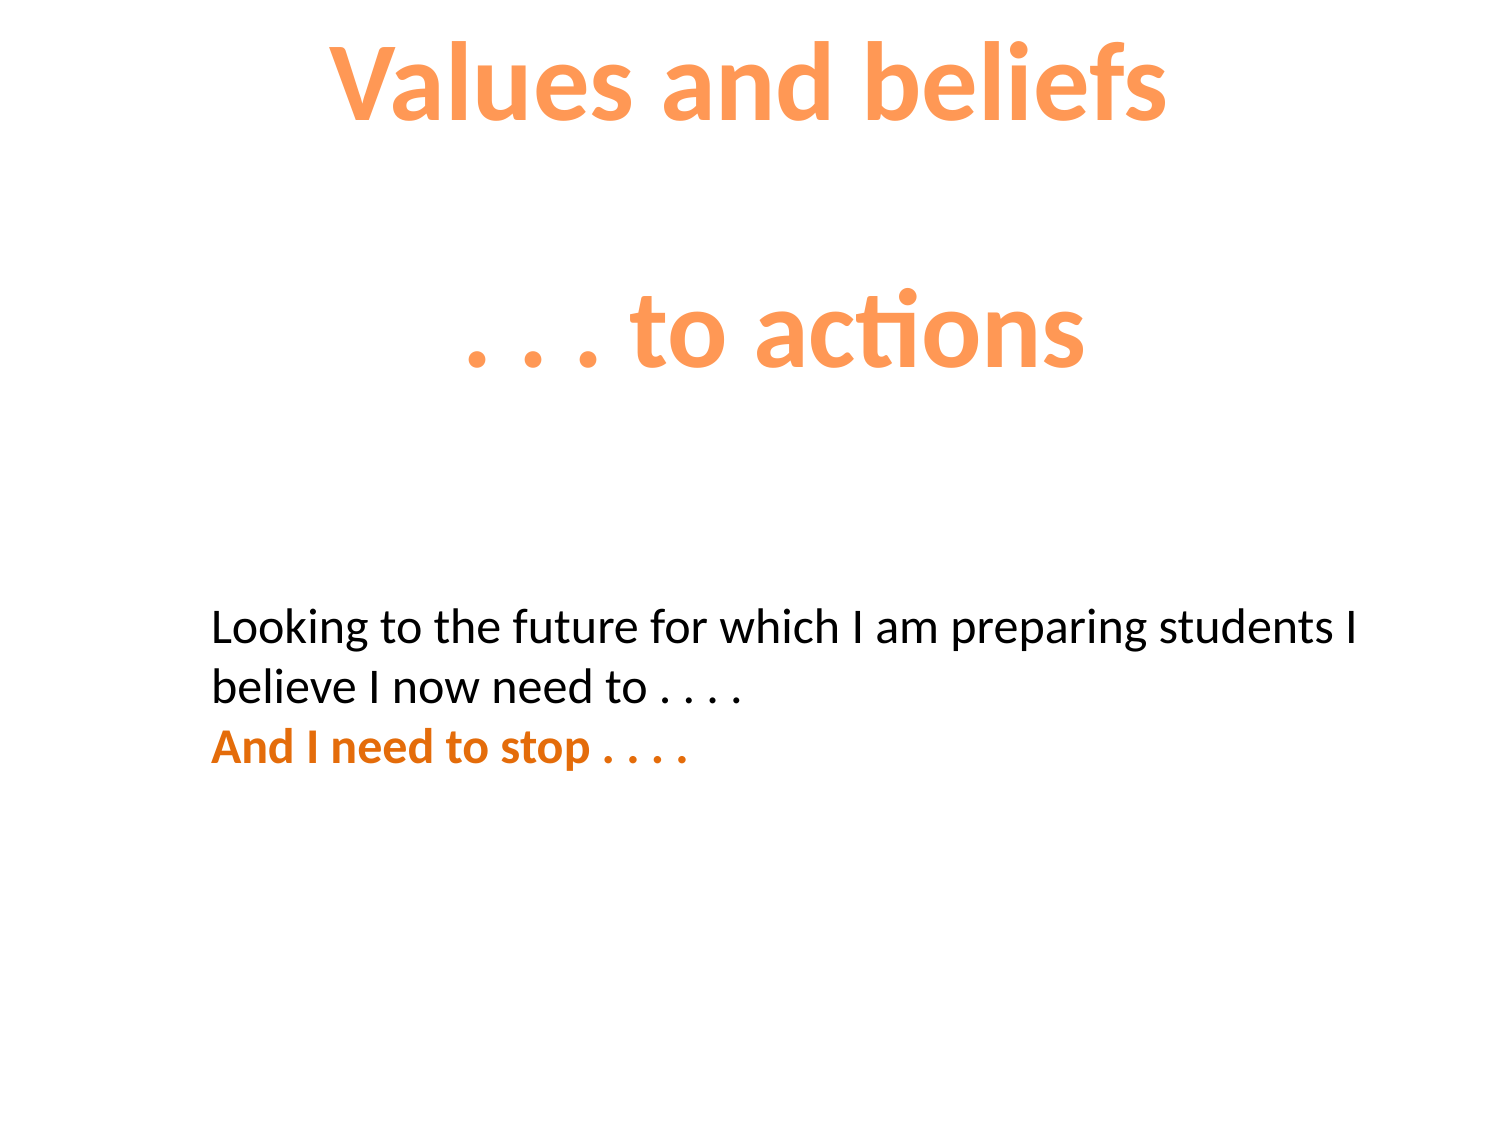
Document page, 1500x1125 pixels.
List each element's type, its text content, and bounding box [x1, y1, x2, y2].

text_box Looking to the future for which I am preparing students I believe I now need to . . . . And I need to stop . . . . [196, 585, 1456, 841]
text_box . . . to actions [447, 247, 1103, 397]
text_box Values and beliefs [314, 0, 1186, 150]
